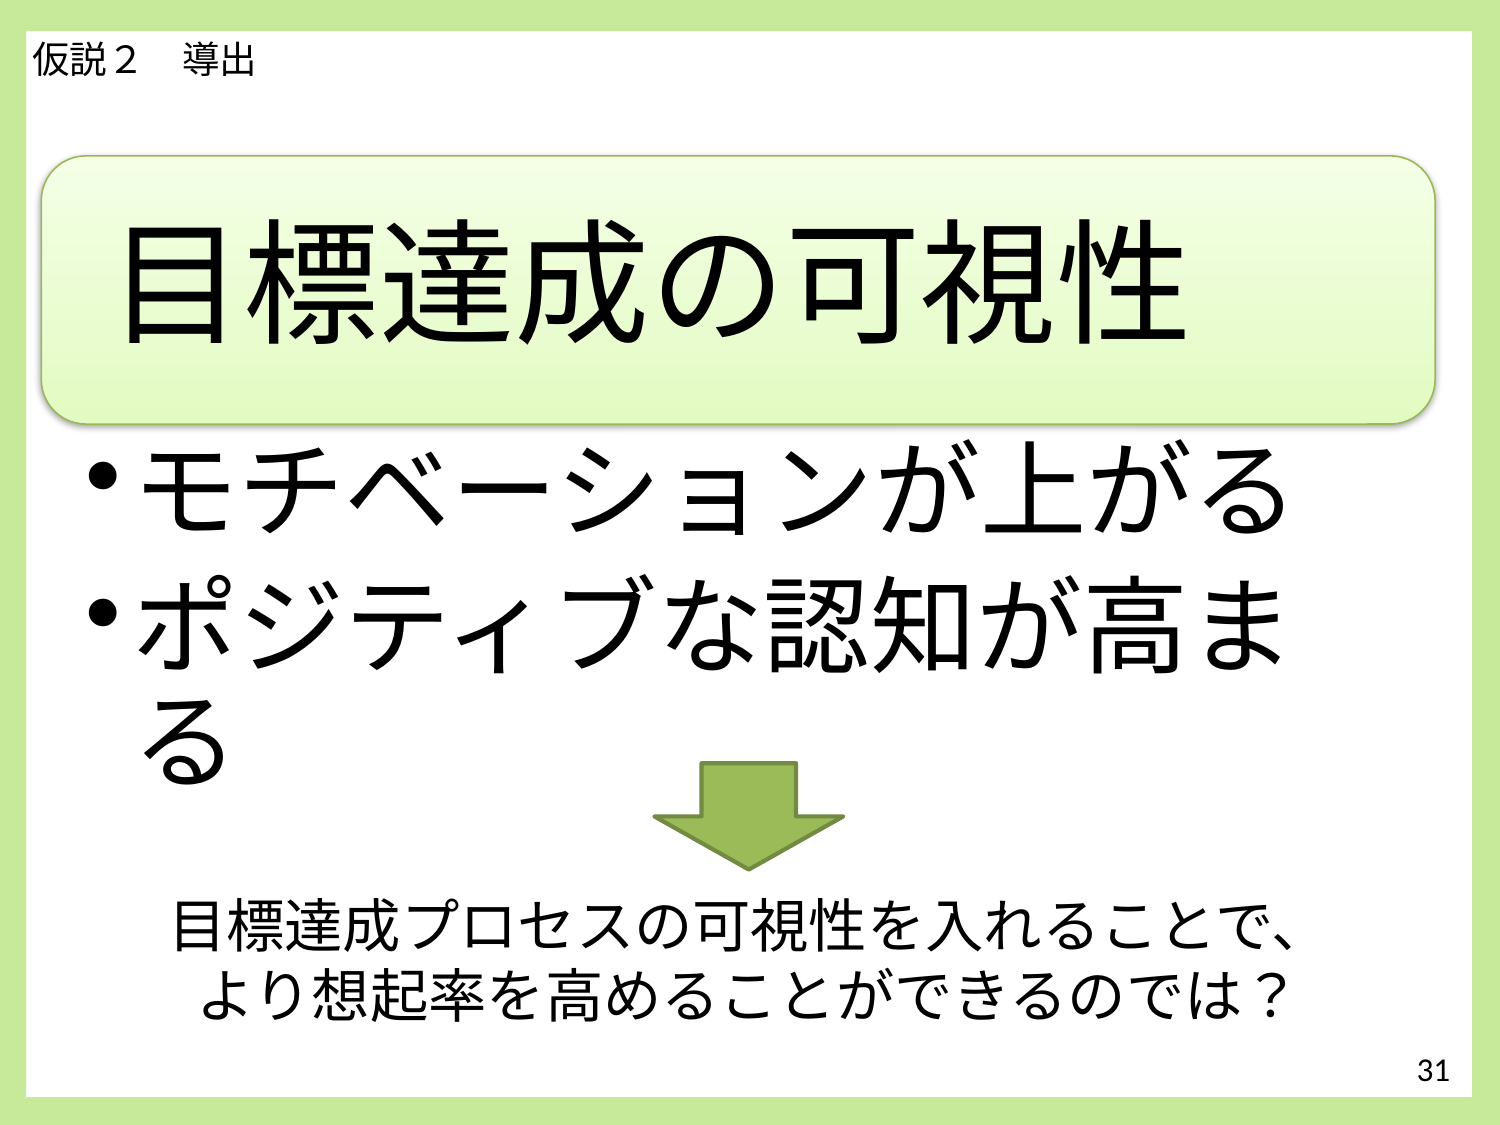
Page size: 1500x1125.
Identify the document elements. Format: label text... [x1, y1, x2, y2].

text_box [652, 784, 846, 872]
text_box [28, 0, 1500, 1095]
slide_number 31 [1392, 1037, 1466, 1098]
text_box 仮説２ 導出 [17, 28, 396, 89]
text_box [41, 108, 1436, 776]
text_box [0, 0, 1500, 1125]
text_box 目標達成プロセスの可視性を入れることで、 より想起率を高めることができるのでは？ [105, 881, 1393, 1037]
